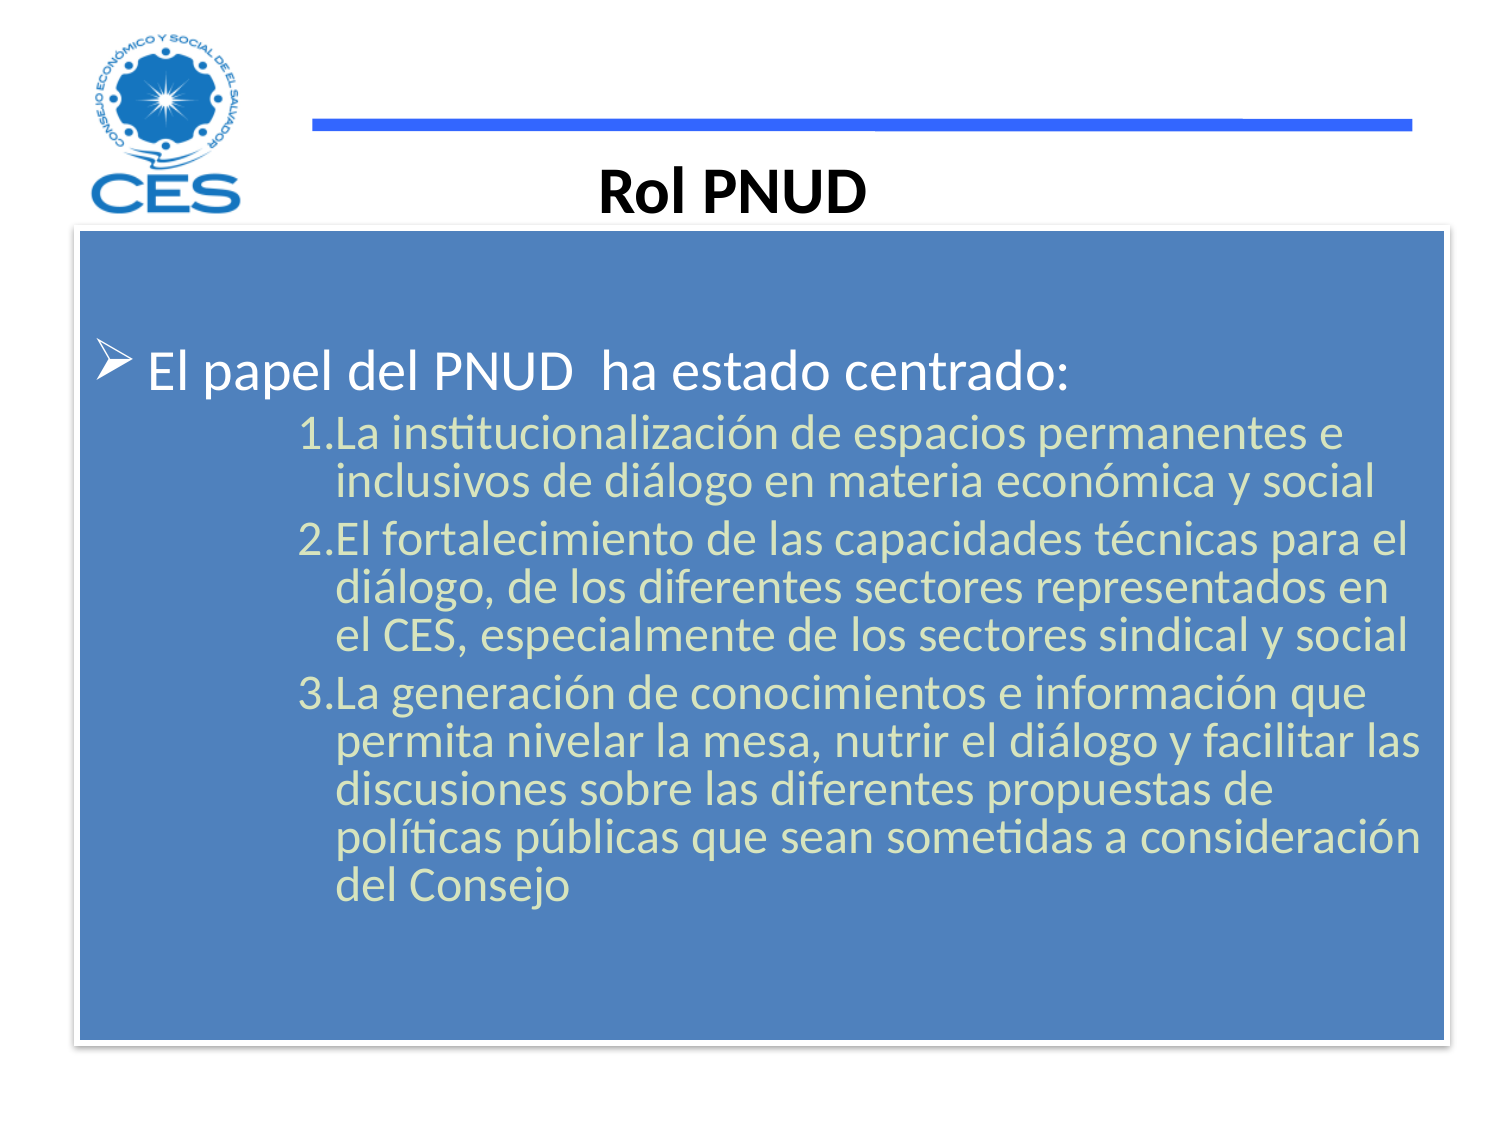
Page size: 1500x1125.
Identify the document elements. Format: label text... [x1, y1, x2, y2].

text_box Rol PNUD [395, 139, 1071, 223]
picture [24, 24, 313, 229]
list El papel del PNUD ha estado centrado: La institucionalización de espacios permanentes e inclusivos de diálogo en materia económica y social El fortalecimiento de las capacidades técnicas para el diálogo, de los diferentes sectores representados en el CES, especialmente de los sectores sindical y social La generación de conocimientos e información que permita nivelar la mesa, nutrir el diálogo y facilitar las discusiones sobre las diferentes propuestas de políticas públicas que sean sometidas a consideración del Consejo [74, 225, 1450, 1046]
